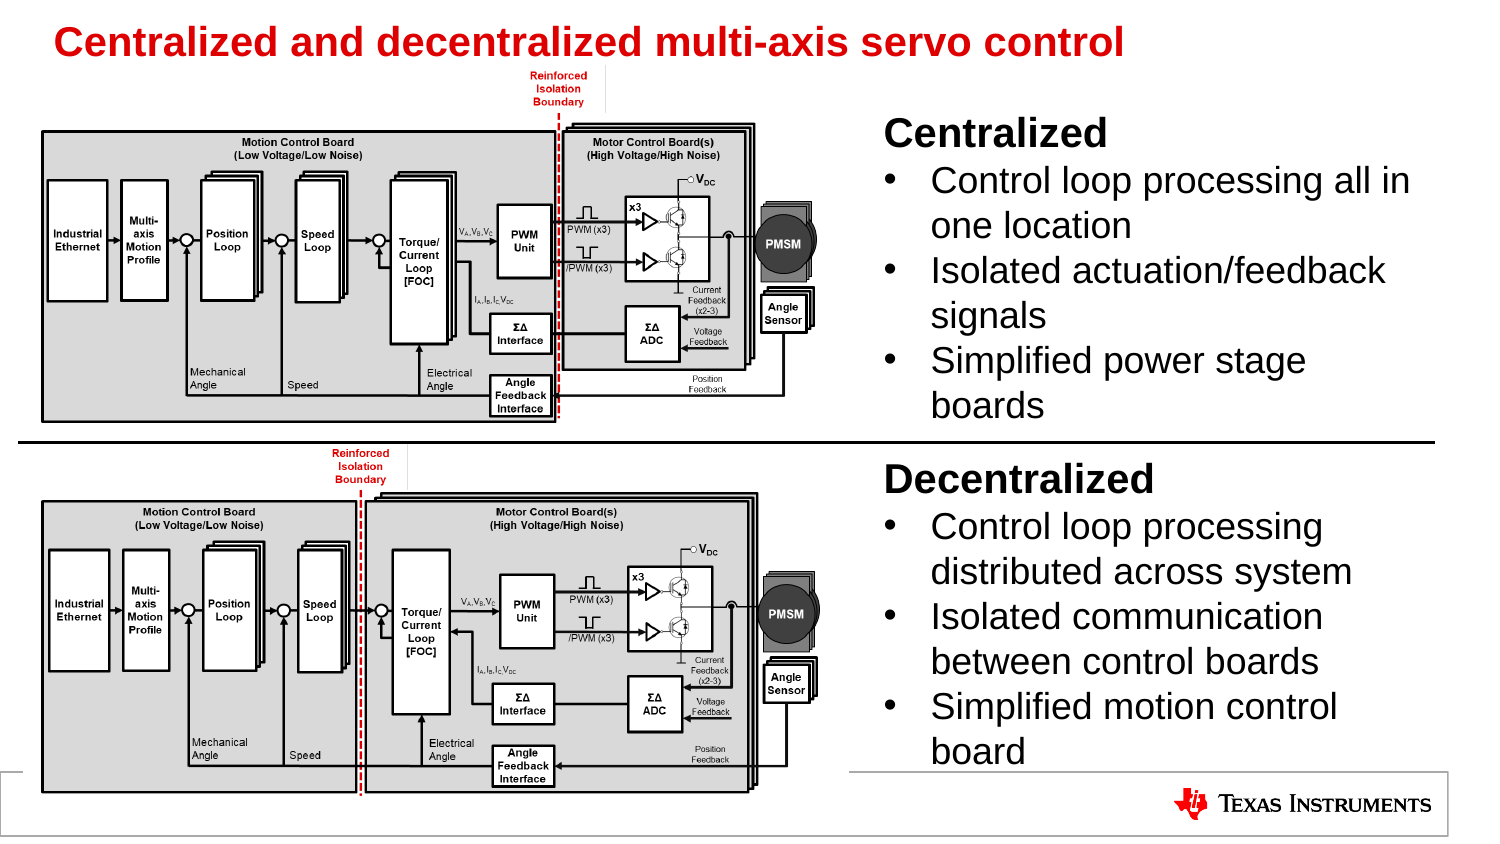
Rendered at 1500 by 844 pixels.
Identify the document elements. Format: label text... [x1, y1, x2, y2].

text_box Centralized and decentralized multi-axis servo control [41, 0, 1500, 88]
text_box Decentralized Control loop processing distributed across system Isolated communication between control boards Simplified motion control board [868, 447, 1435, 780]
text_box Centralized Control loop processing all in one location Isolated actuation/feedback signals Simplified power stage boards [868, 98, 1435, 434]
picture [40, 65, 817, 423]
picture [40, 443, 821, 797]
picture [1174, 788, 1431, 820]
text_box [23, 489, 849, 822]
